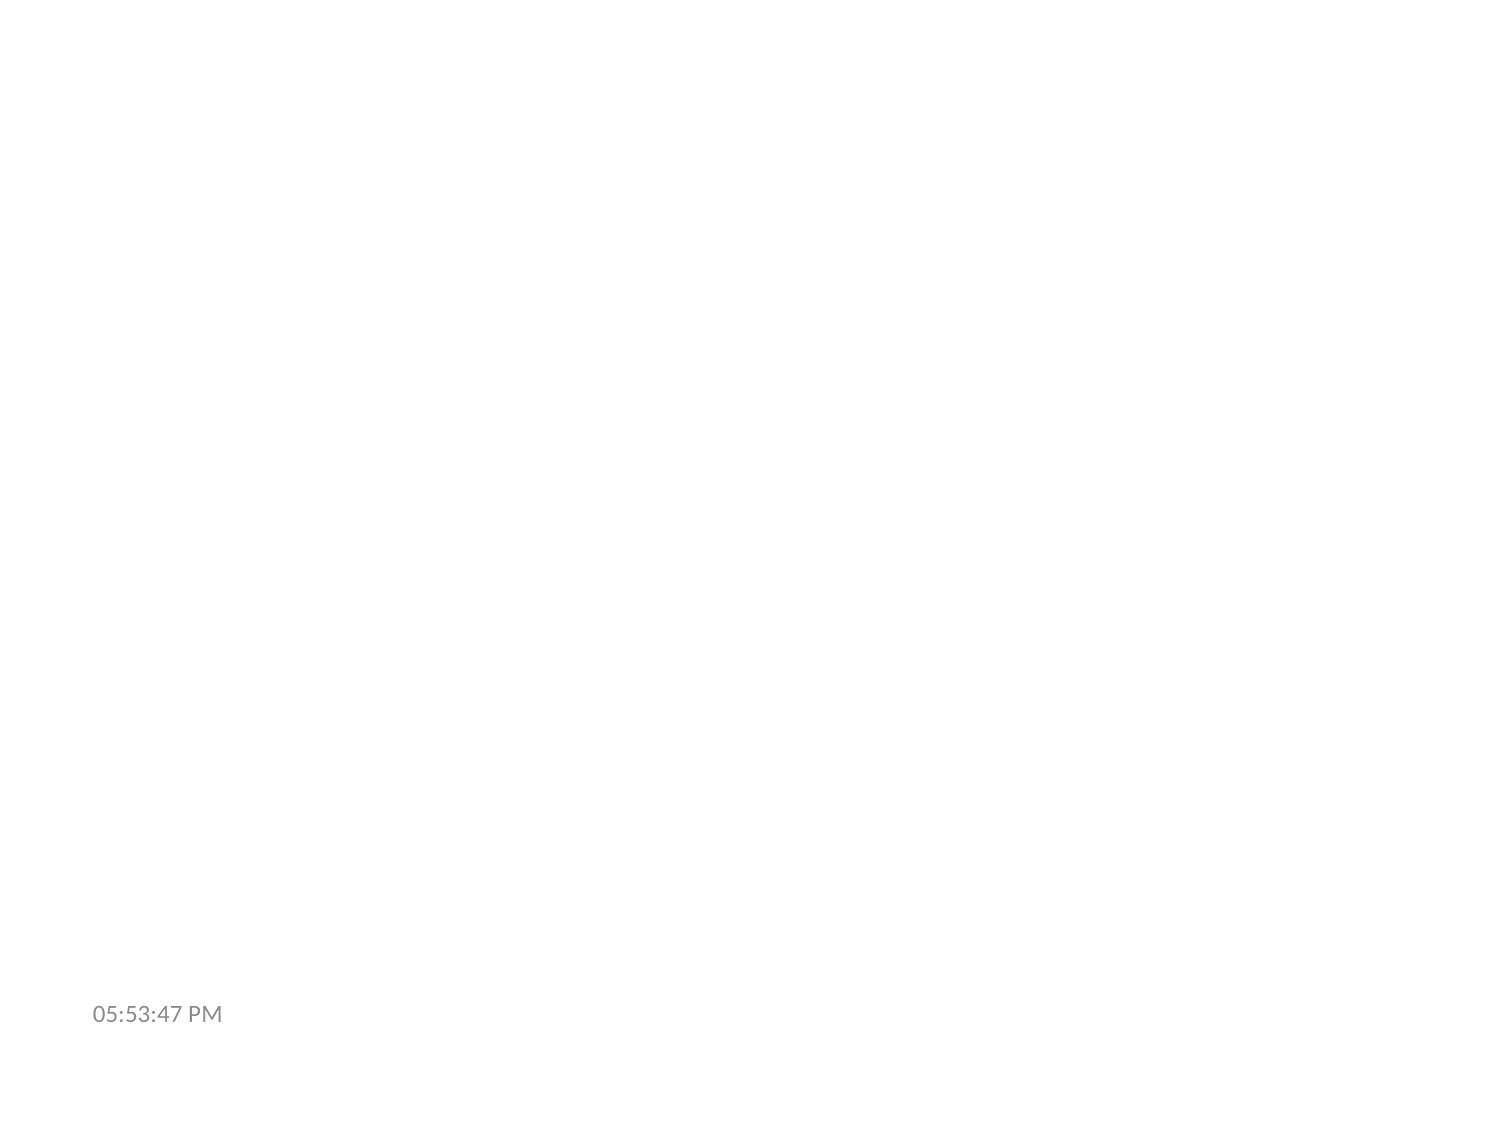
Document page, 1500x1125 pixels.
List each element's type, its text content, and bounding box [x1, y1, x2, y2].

text_box 3:35:09 PM [77, 982, 428, 1043]
